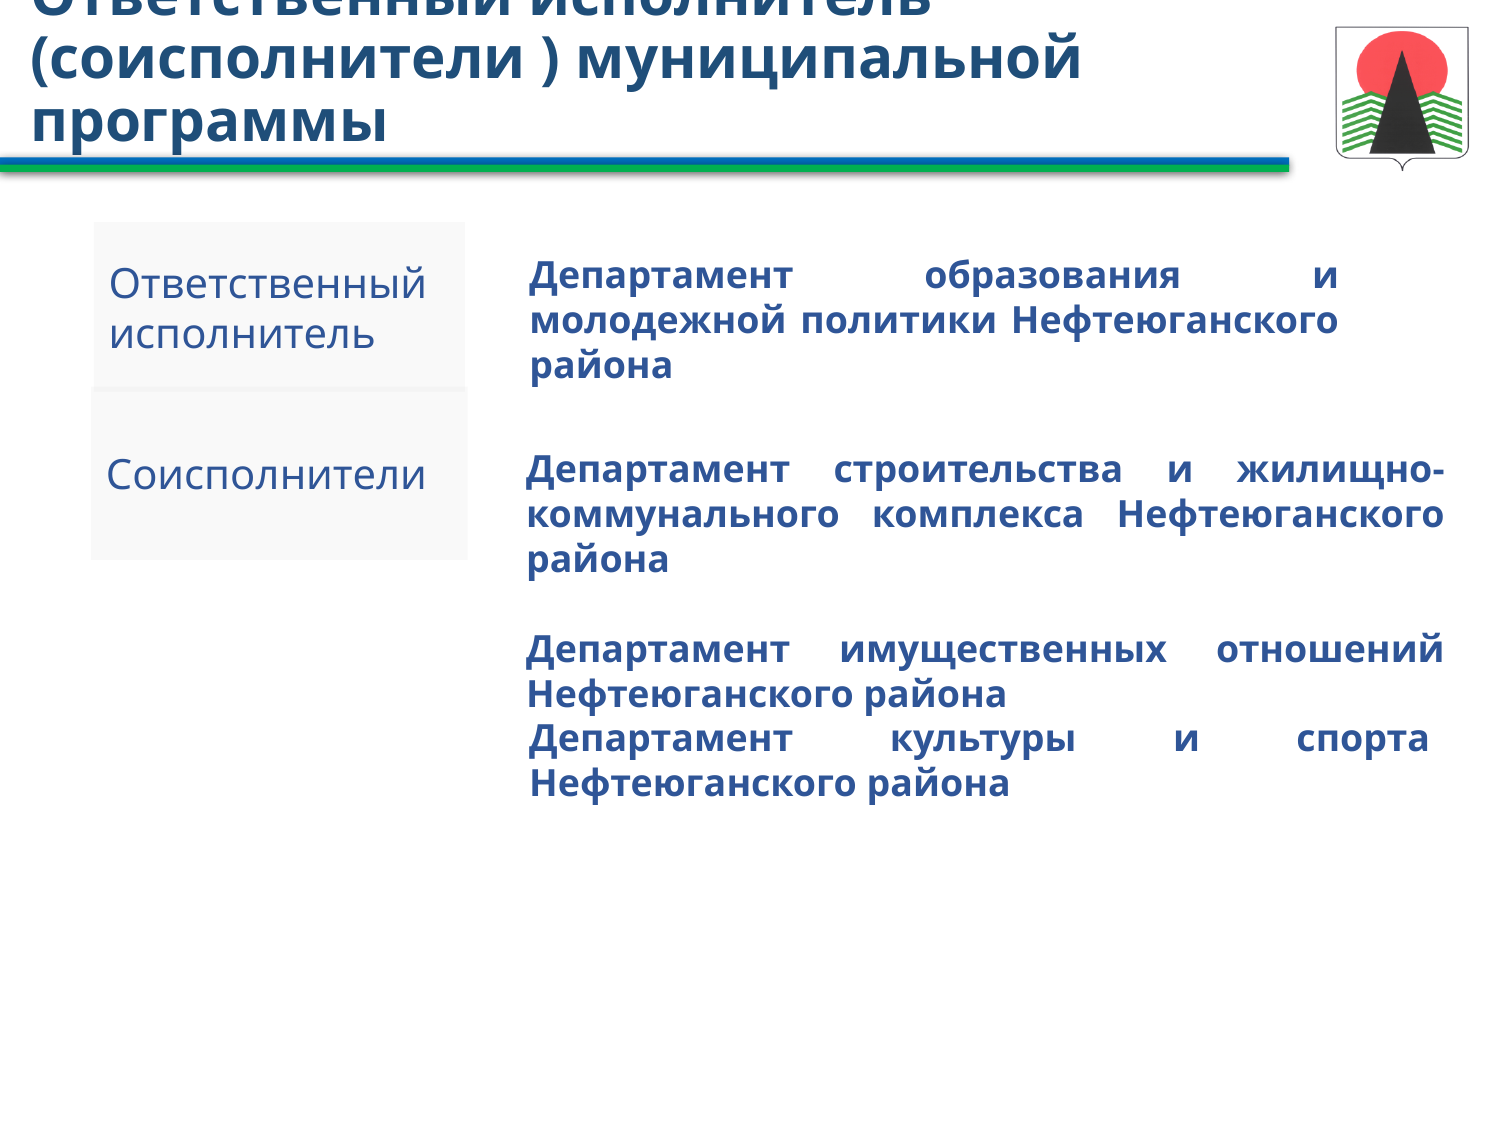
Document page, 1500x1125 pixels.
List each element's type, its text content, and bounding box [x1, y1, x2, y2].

text_box [502, 528, 1434, 678]
picture [1334, 25, 1470, 173]
text_box Департамент строительства и жилищно-коммунального комплекса Нефтеюганского района Департамент имущественных отношений Нефтеюганского района [511, 437, 1460, 723]
text_box Департамент образования и молодежной политики Нефтеюганского района [514, 244, 1355, 394]
text_box Ответственный исполнитель (соисполнители ) муниципальной программы [15, 14, 1434, 162]
text_box Соисполнители [90, 386, 469, 561]
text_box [0, 157, 1290, 172]
text_box [354, 241, 395, 307]
text_box Департамент культуры и спорта Нефтеюганского района [514, 662, 1446, 812]
text_box Ответственный исполнитель [93, 221, 466, 393]
